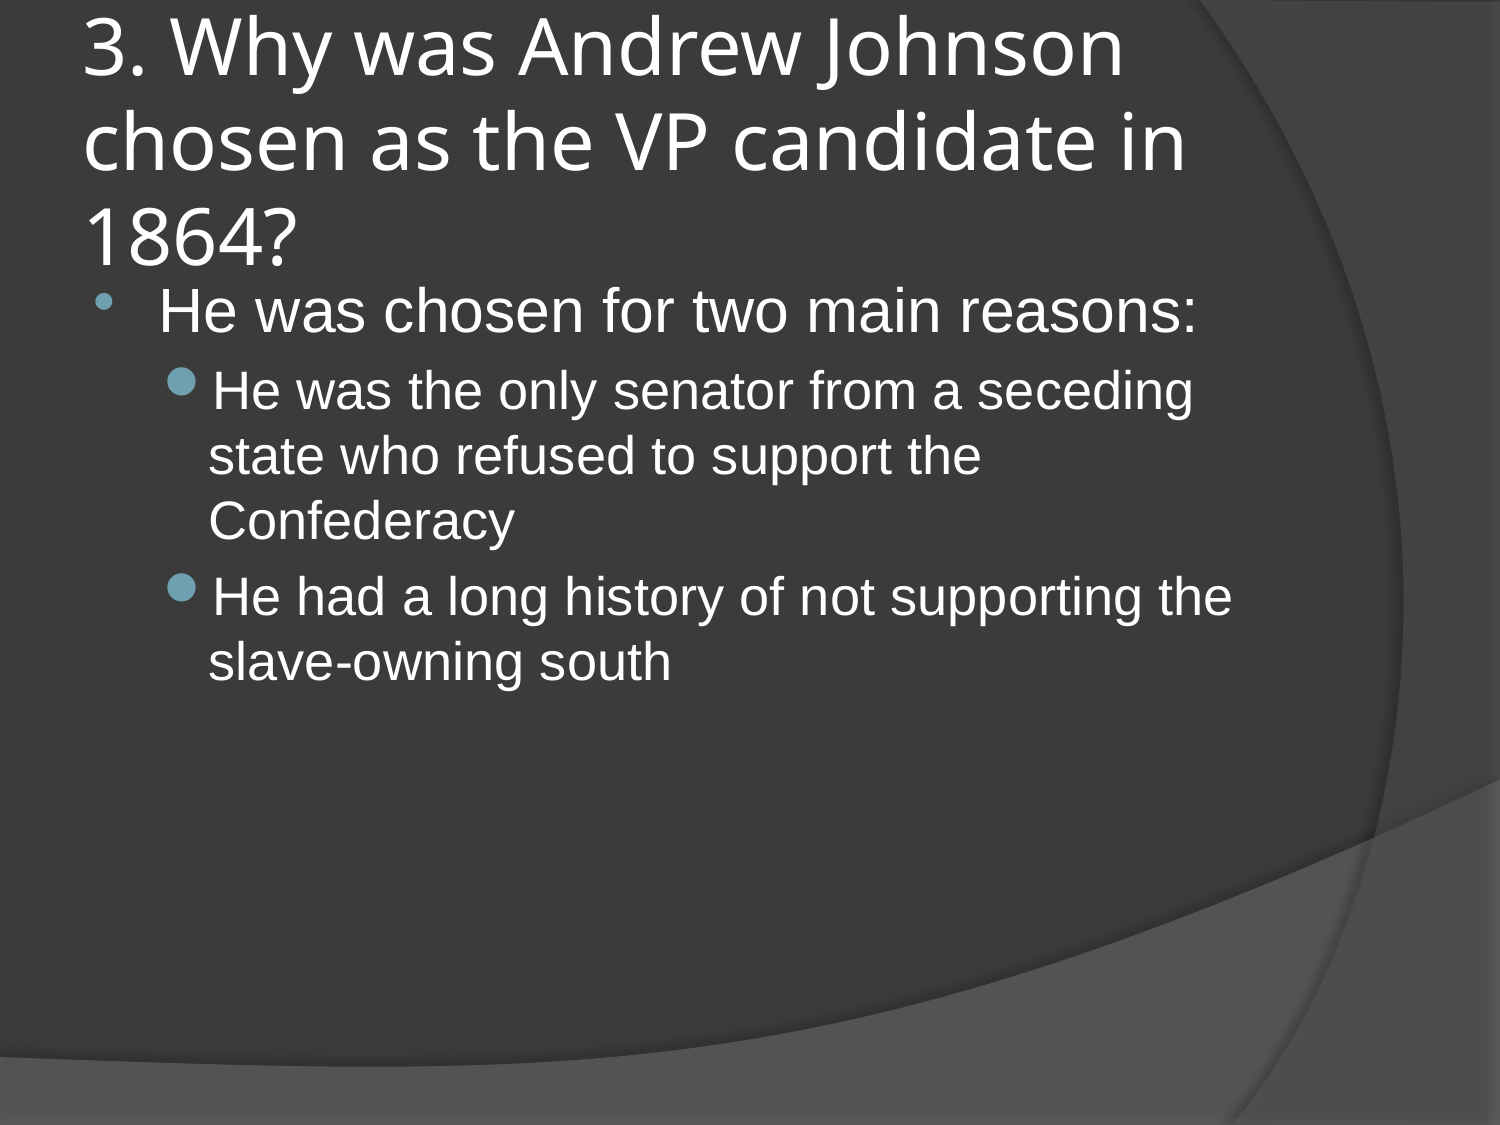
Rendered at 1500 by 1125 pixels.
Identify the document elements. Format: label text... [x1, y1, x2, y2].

title 3. Why was Andrew Johnson chosen as the VP candidate in 1864? [75, 45, 1300, 233]
list He was chosen for two main reasons: He was the only senator from a seceding state who refused to support the Confederacy He had a long history of not supporting the slave-owning south [75, 262, 1300, 1005]
